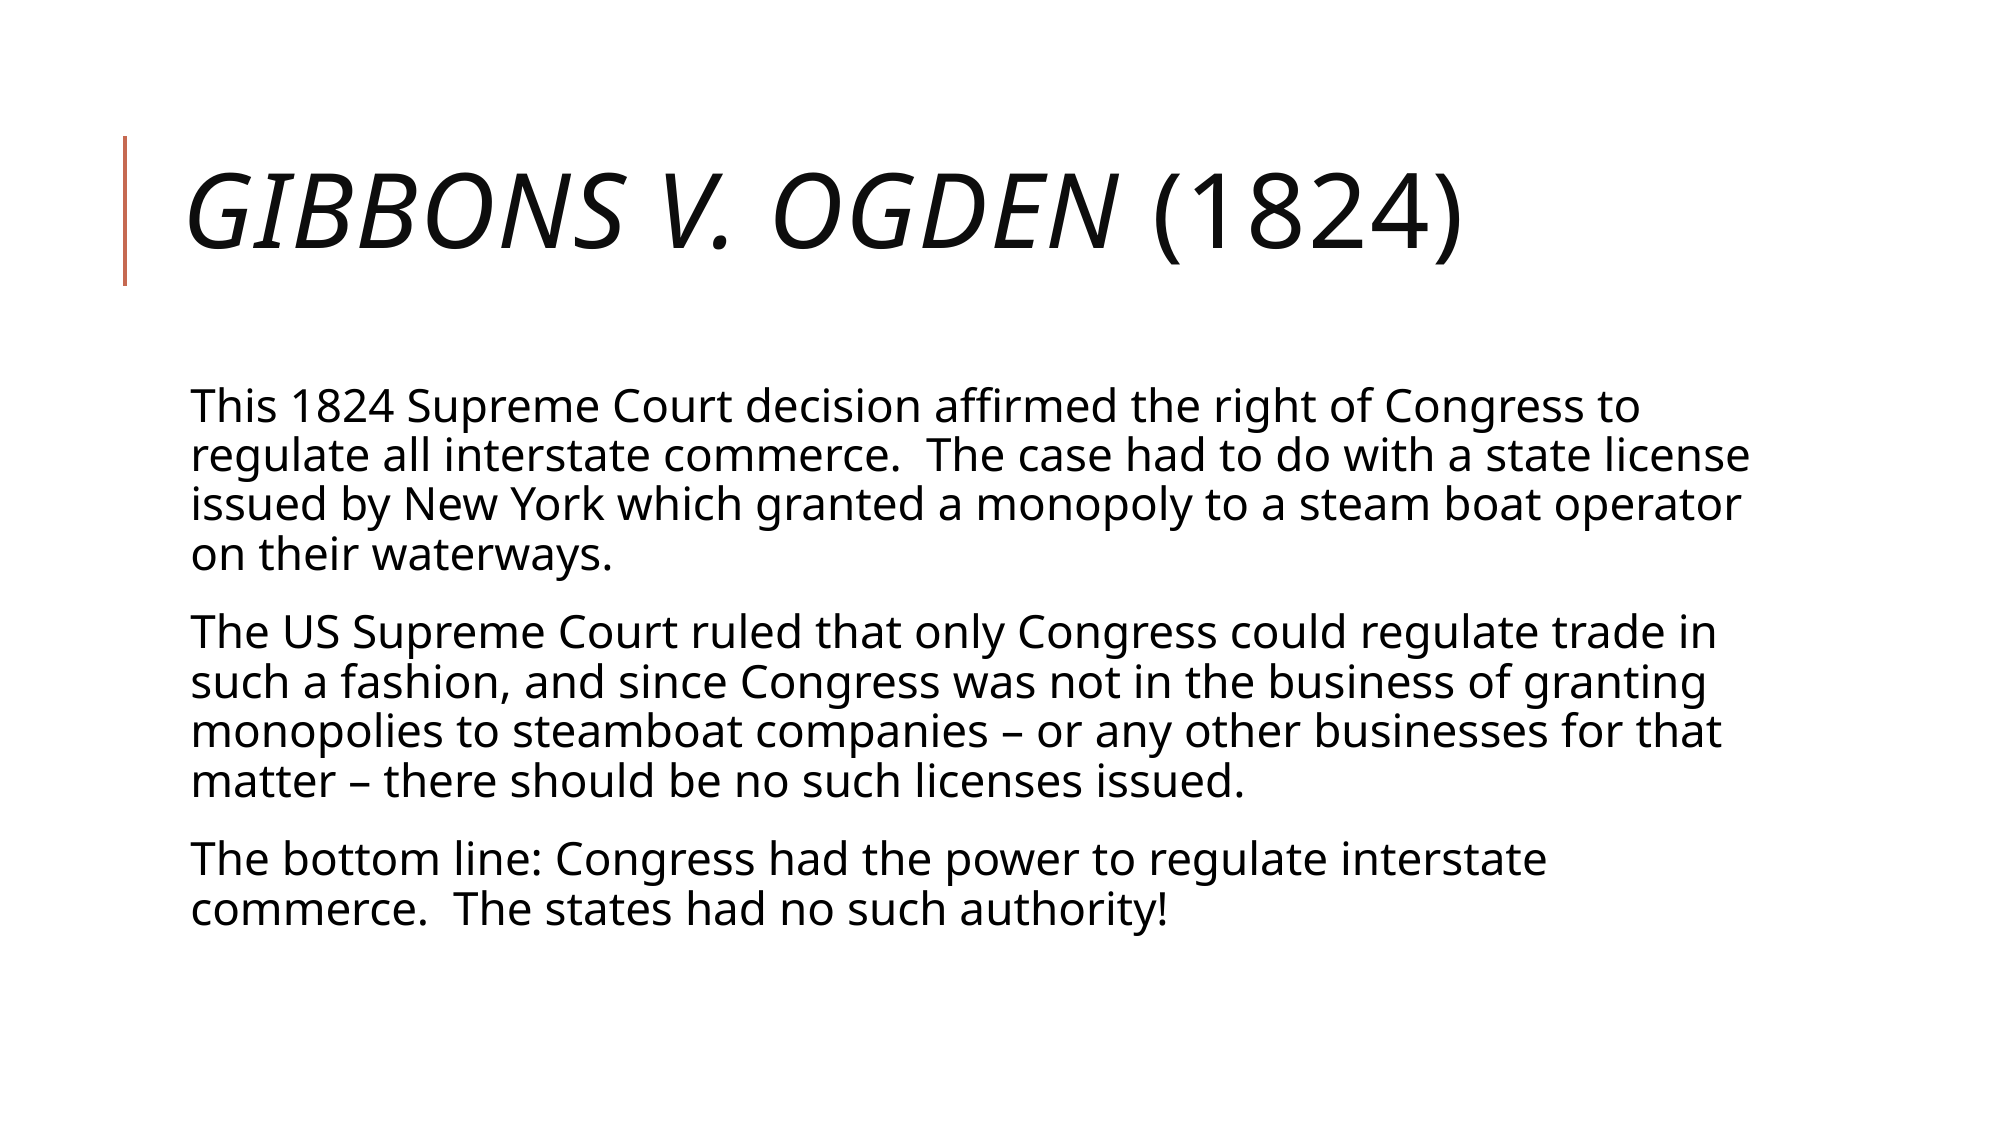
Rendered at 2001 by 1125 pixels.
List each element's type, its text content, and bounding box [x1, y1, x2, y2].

title Gibbons V. Ogden (1824) [168, 96, 1763, 342]
list This 1824 Supreme Court decision affirmed the right of Congress to regulate all interstate commerce. The case had to do with a state license issued by New York which granted a monopoly to a steam boat operator on their waterways. The US Supreme Court ruled that only Congress could regulate trade in such a fashion, and since Congress was not in the business of granting monopolies to steamboat companies – or any other businesses for that matter – there should be no such licenses issued. The bottom line: Congress had the power to regulate interstate commerce. The states had no such authority! [168, 375, 1763, 1035]
